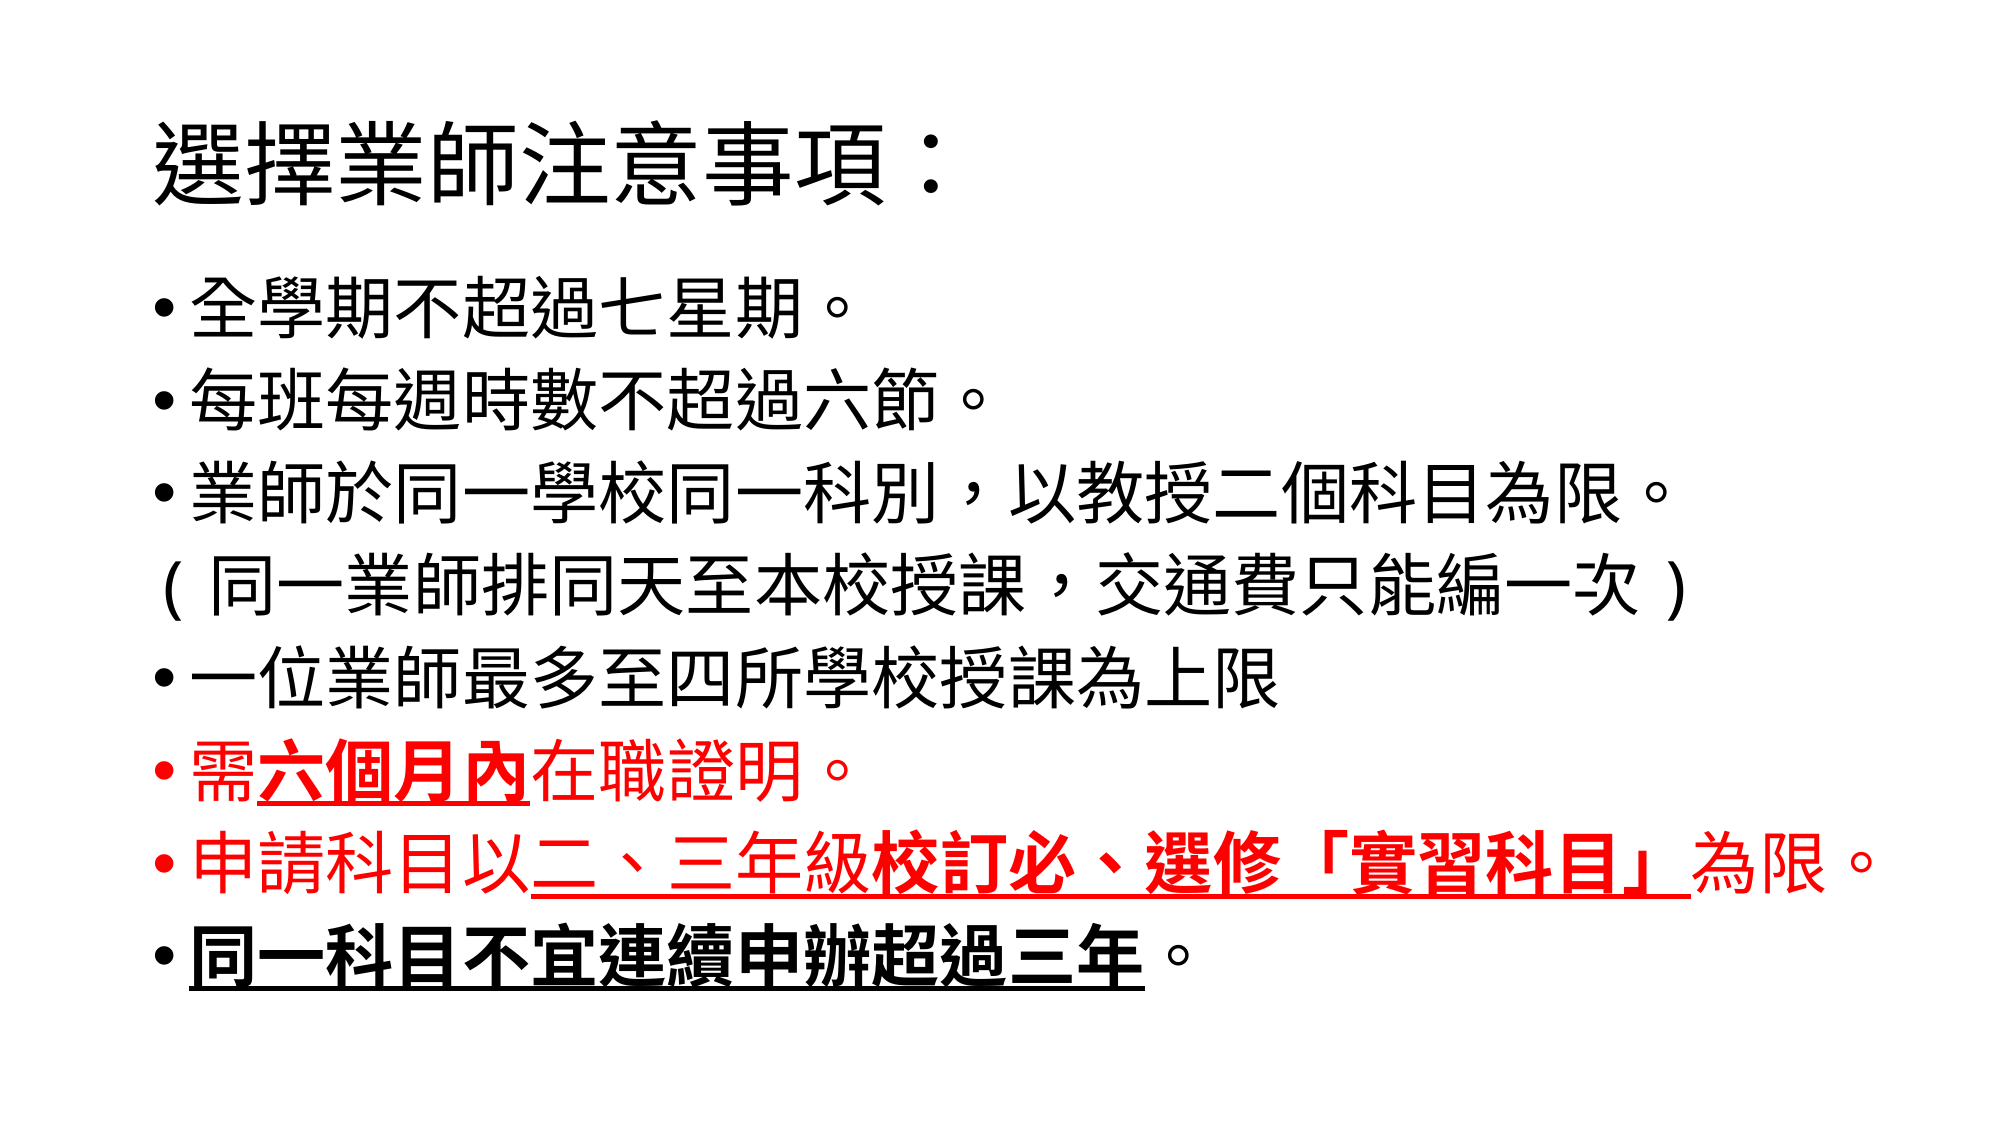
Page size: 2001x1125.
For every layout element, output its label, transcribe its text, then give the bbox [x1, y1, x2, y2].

list 全學期不超過七星期。 每班每週時數不超過六節。 業師於同一學校同一科別，以教授二個科目為限。 (同一業師排同天至本校授課，交通費只能編一次) 一位業師最多至四所學校授課為上限 需六個月內在職證明。 申請科目以二、三年級校訂必、選修「實習科目」為限。 同一科目不宜連續申辦超過三年。 [137, 266, 1863, 1016]
title 選擇業師注意事項： [137, 59, 1863, 266]
